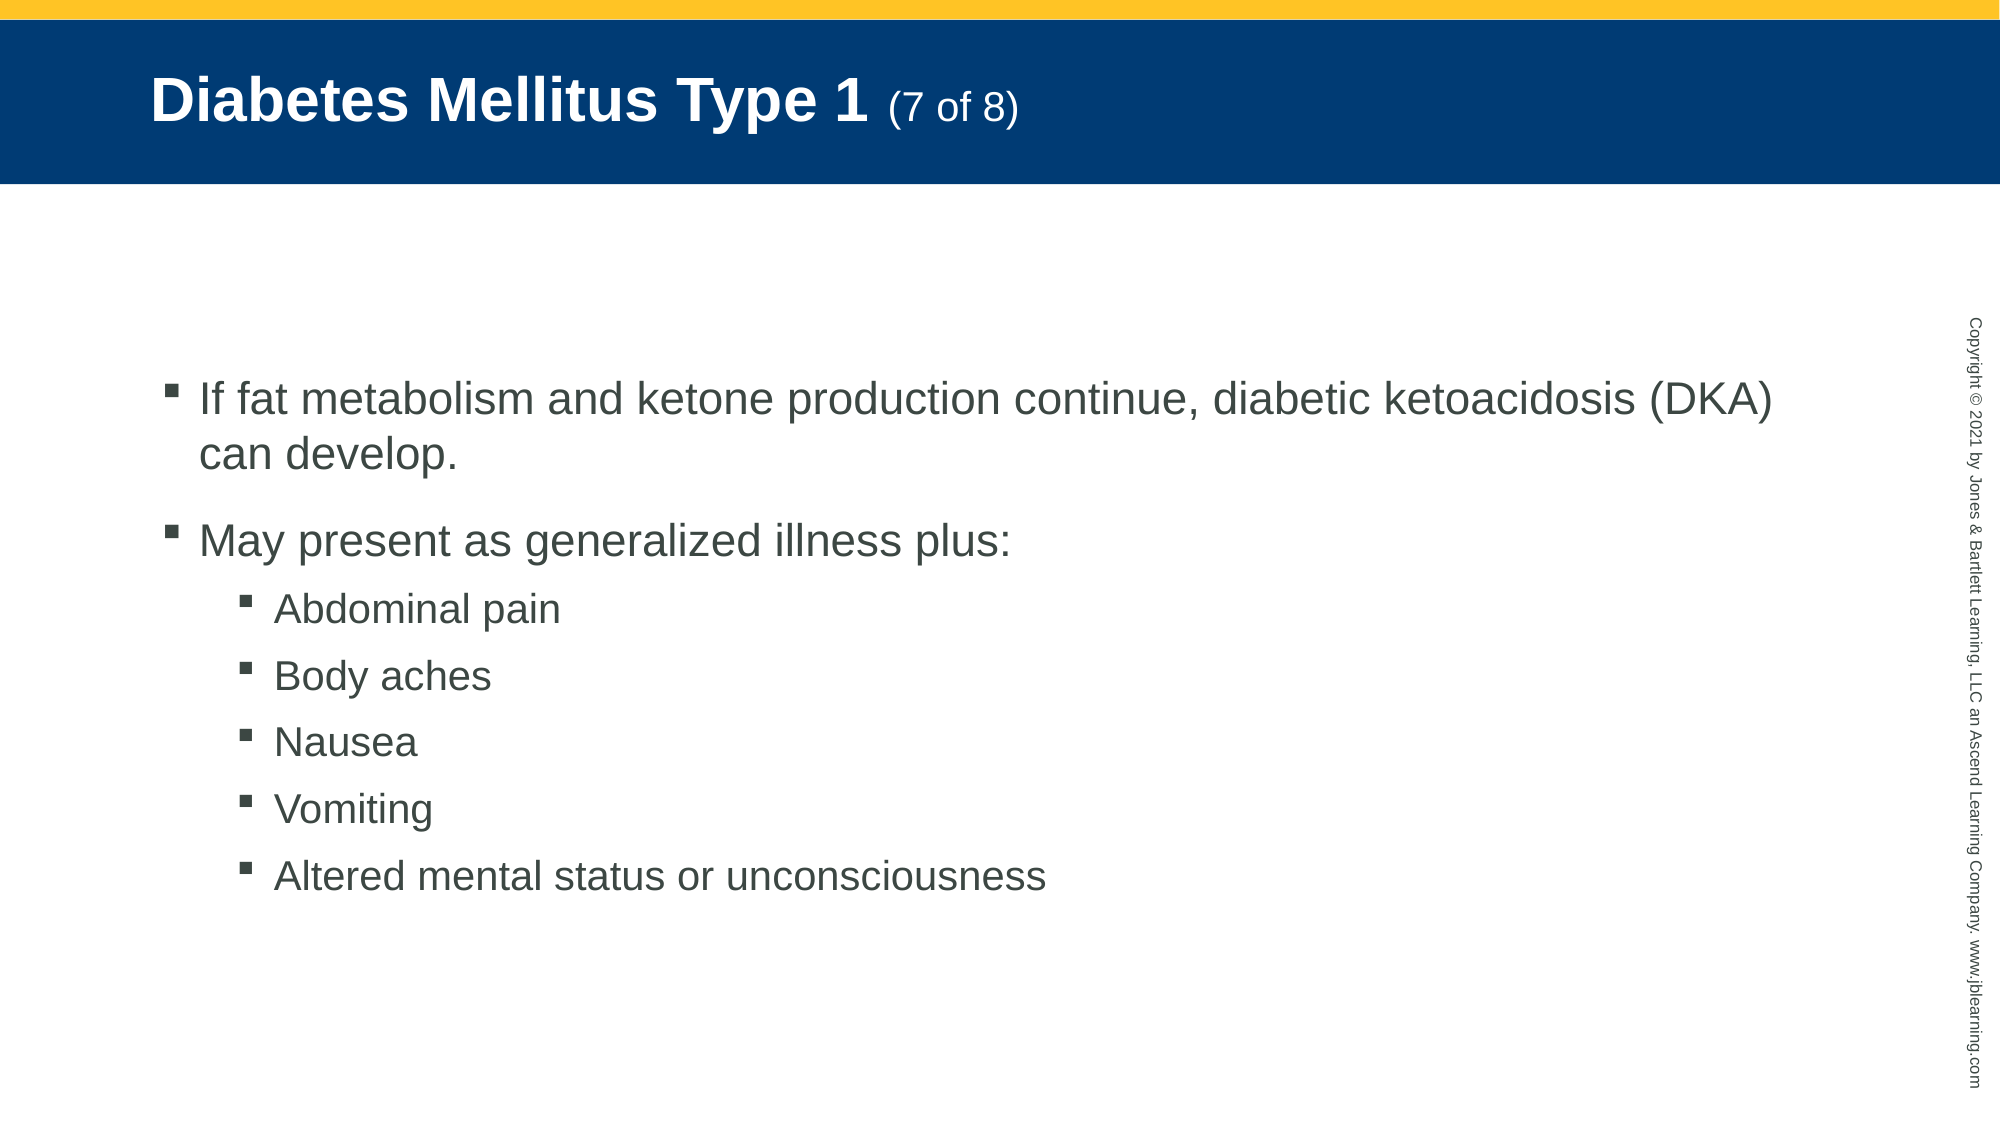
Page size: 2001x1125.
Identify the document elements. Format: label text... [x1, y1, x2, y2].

title Diabetes Mellitus Type 1 (7 of 8) [0, 19, 2000, 185]
list If fat metabolism and ketone production continue, diabetic ketoacidosis (DKA) can develop. May present as generalized illness plus: Abdominal pain Body aches Nausea Vomiting Altered mental status or unconsciousness [146, 361, 1859, 1016]
